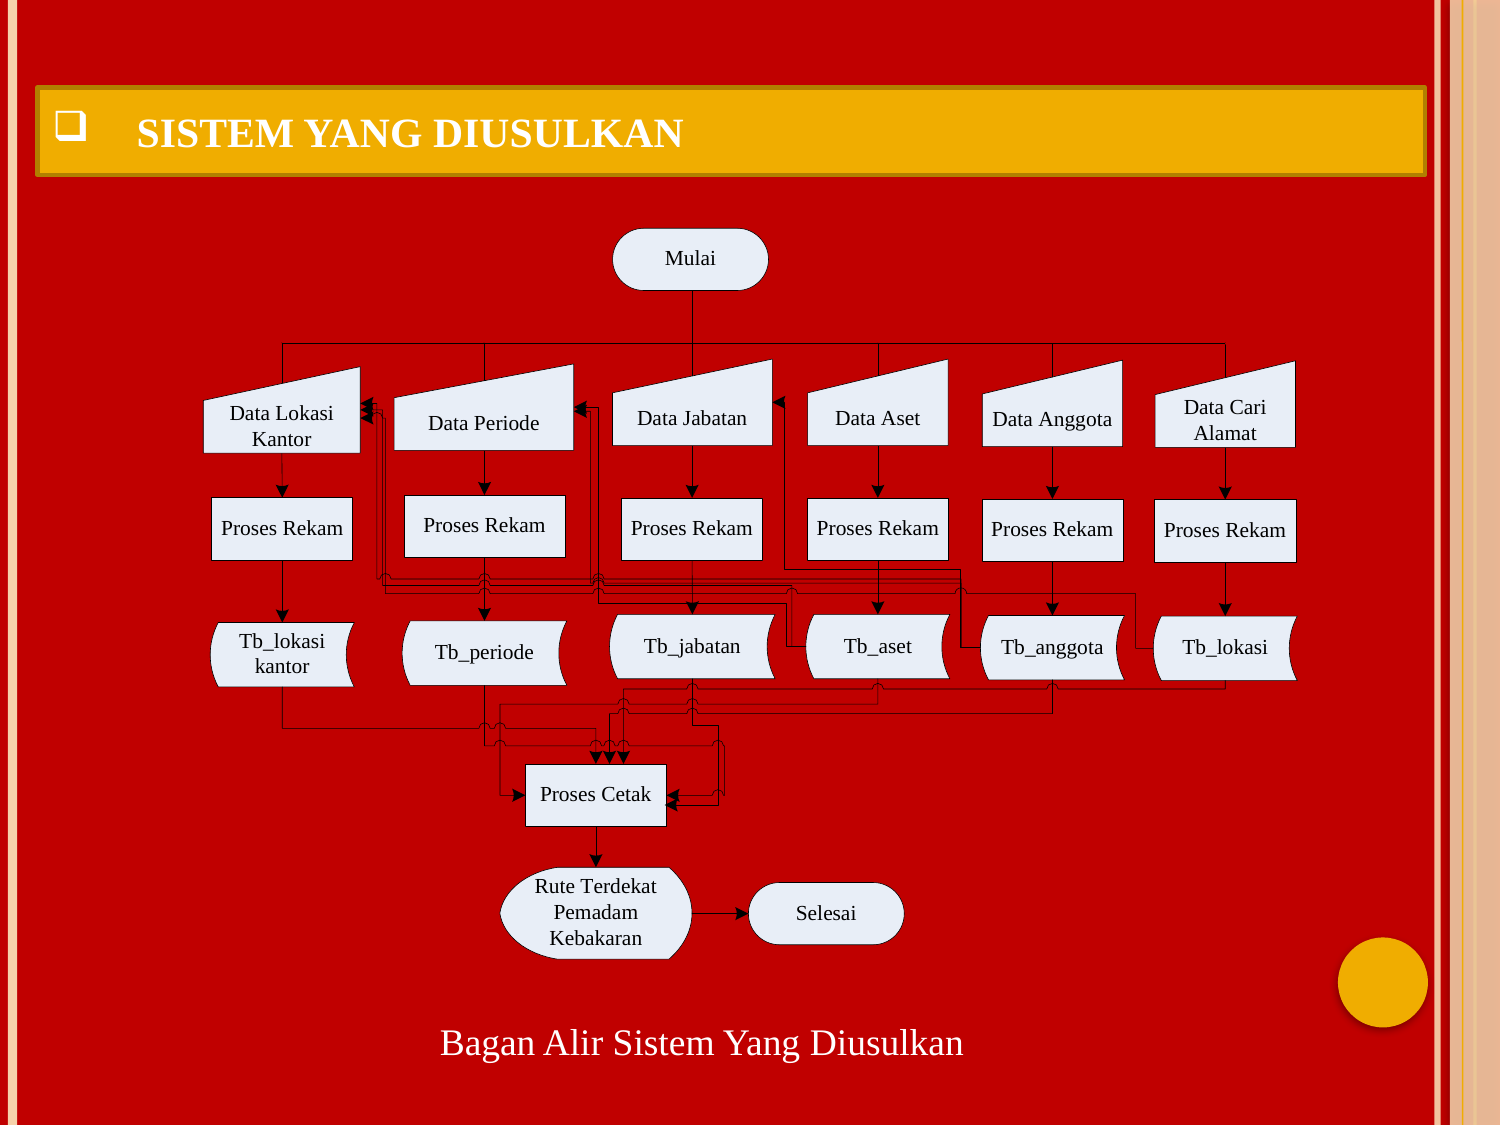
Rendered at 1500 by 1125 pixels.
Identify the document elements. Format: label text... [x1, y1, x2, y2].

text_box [199, 224, 1314, 963]
text_box Bagan Alir Sistem Yang Diusulkan [425, 987, 1500, 1070]
text_box SISTEM YANG DIUSULKAN [35, 85, 1427, 177]
